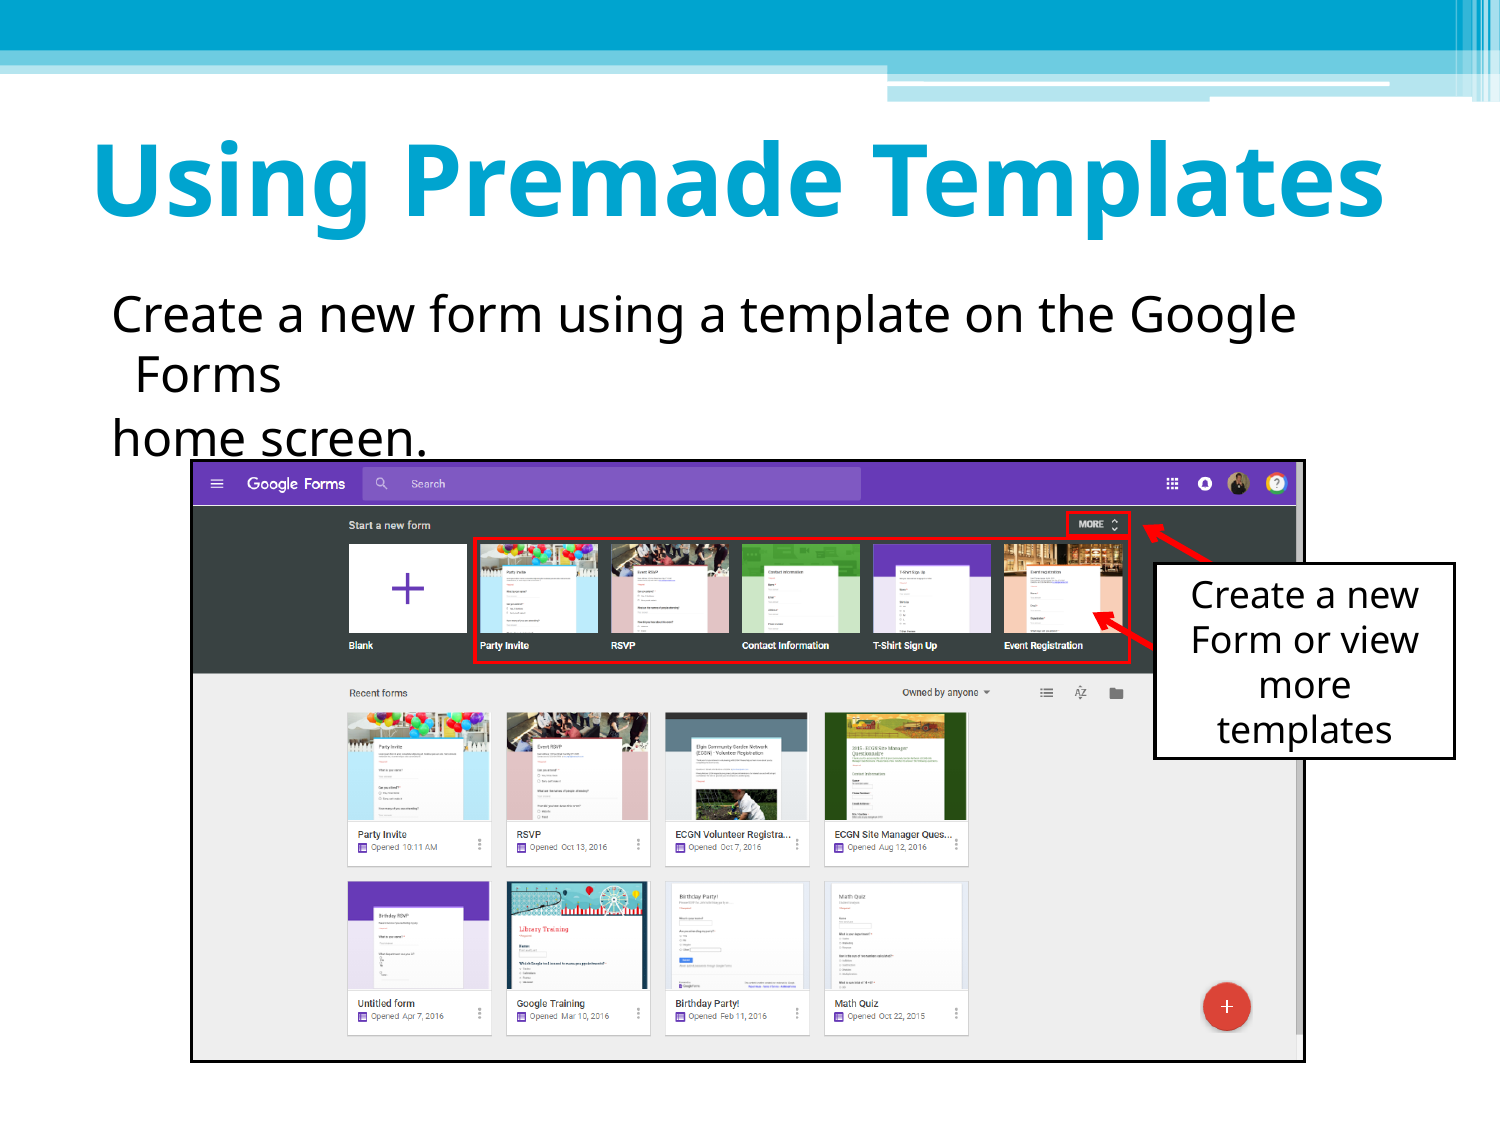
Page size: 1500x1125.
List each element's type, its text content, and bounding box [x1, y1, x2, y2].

picture [192, 461, 1303, 1061]
text_box Create a new Form or view more templates [1303, 563, 1455, 759]
list Create a new form using a template on the Google Forms home screen. [75, 275, 1418, 488]
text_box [1092, 612, 1200, 675]
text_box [1142, 524, 1250, 587]
title Using Premade Templates [75, 90, 1418, 263]
